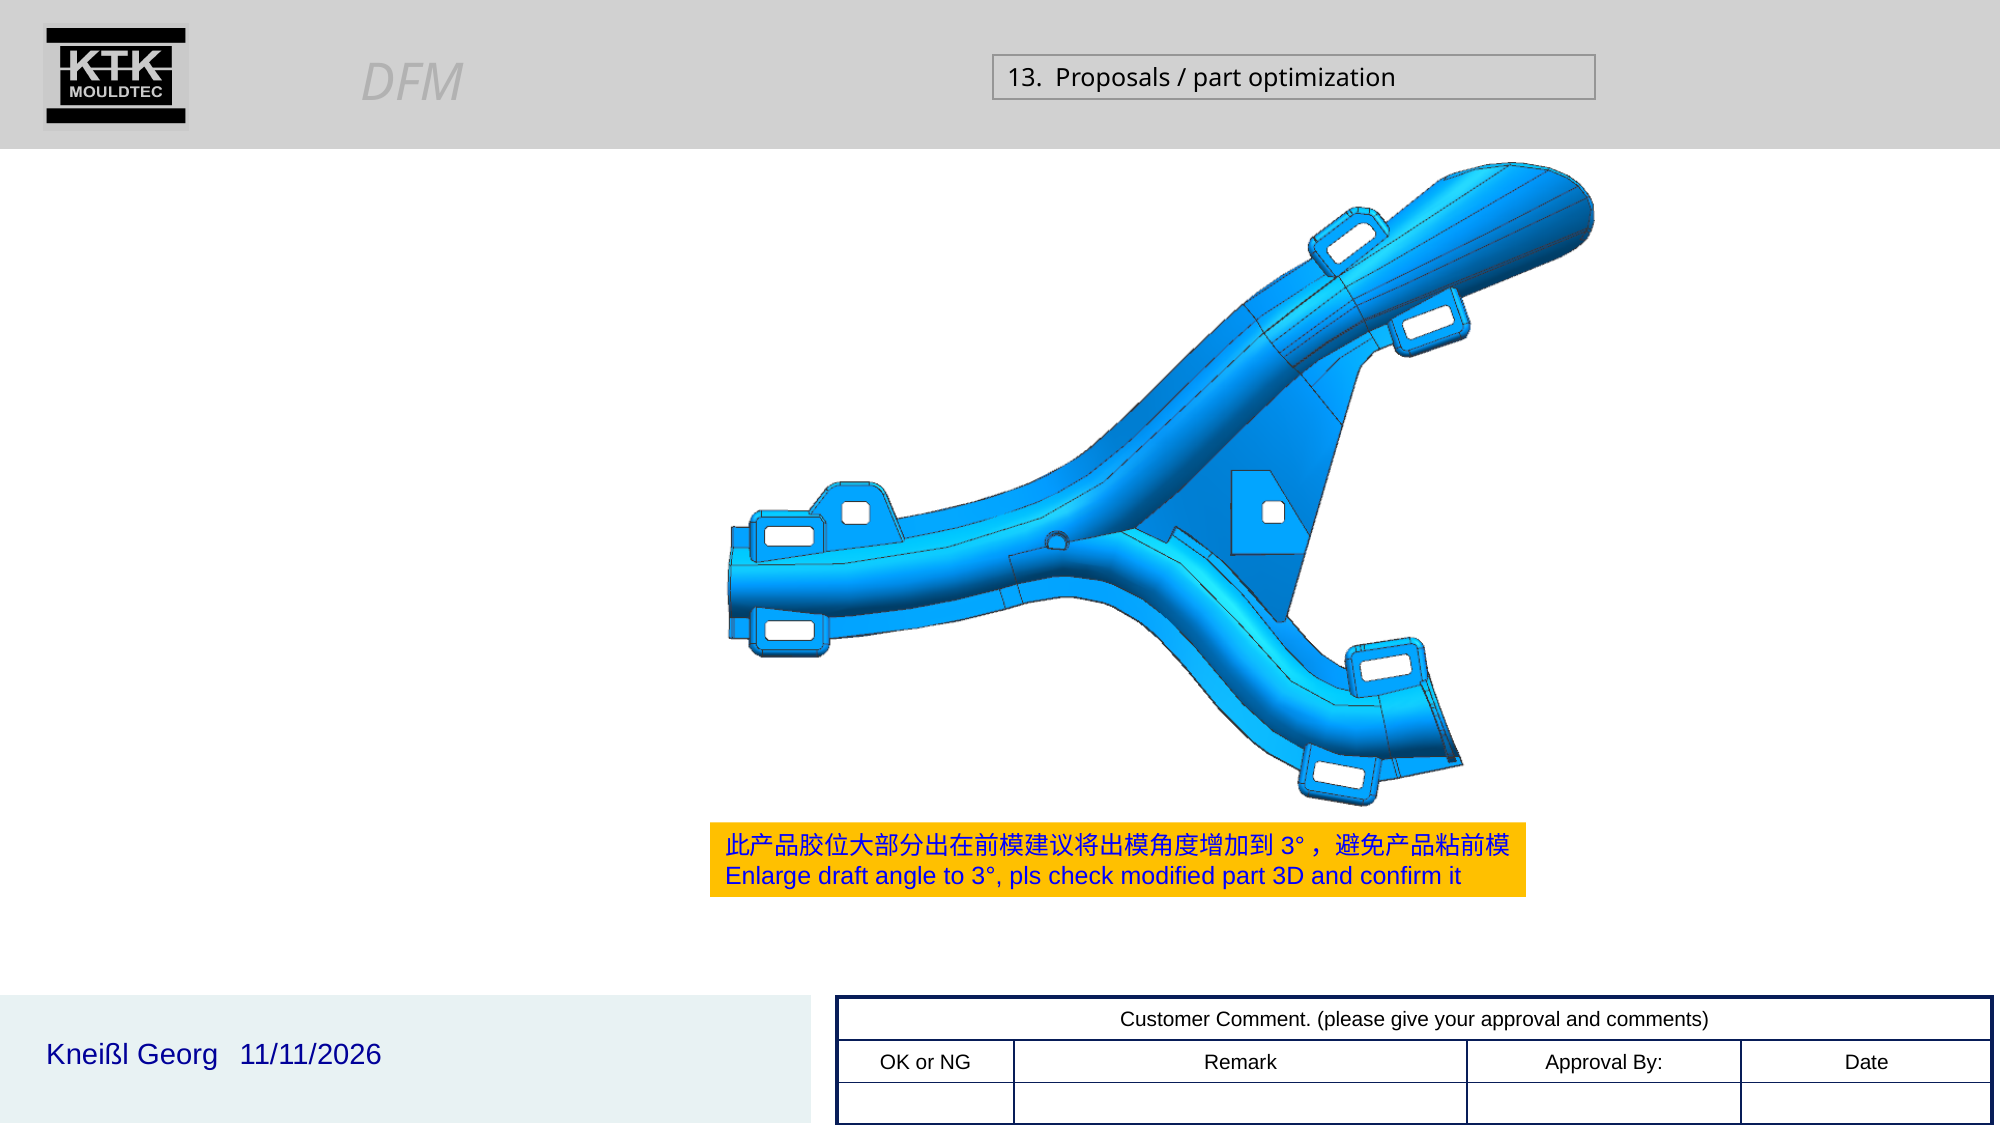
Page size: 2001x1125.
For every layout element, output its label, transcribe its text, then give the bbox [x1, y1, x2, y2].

text_box 13. Proposals / part optimization [992, 54, 1595, 100]
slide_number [188, 1027, 433, 1106]
picture [704, 160, 1601, 812]
text_box 此产品胶位大部分出在前模建议将出模角度增加到3°，避免产品粘前模 Enlarge draft angle to 3°, pls check modified part 3D and confirm it [710, 822, 1526, 897]
